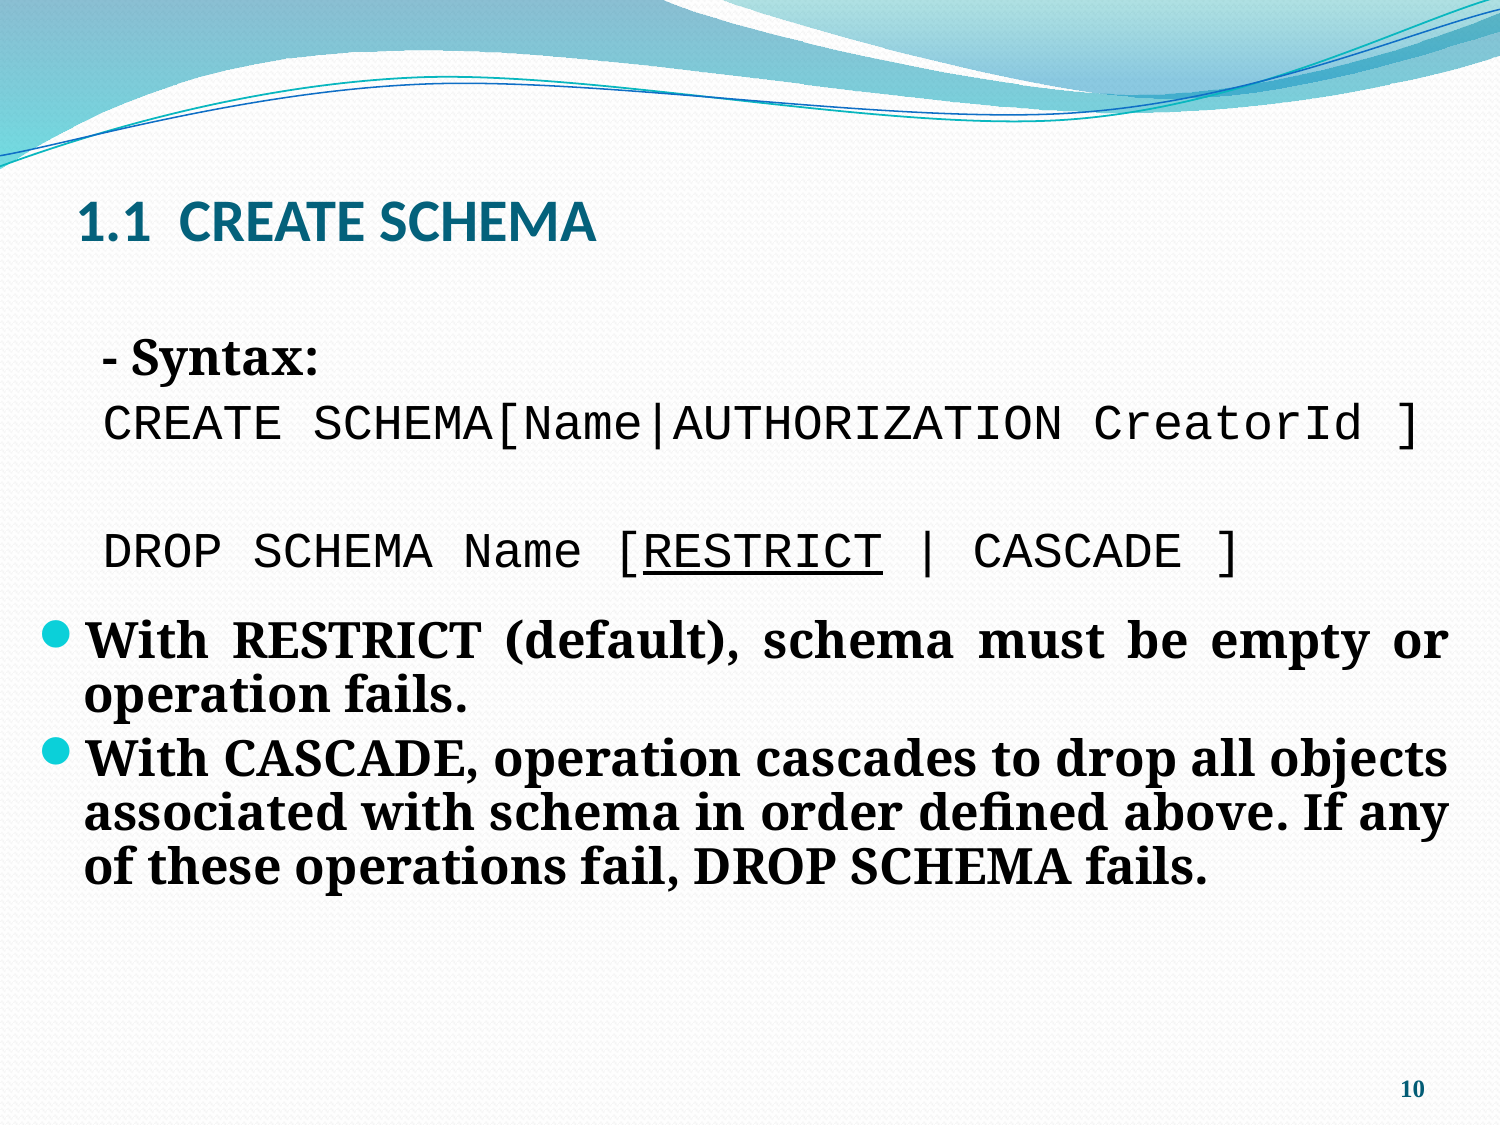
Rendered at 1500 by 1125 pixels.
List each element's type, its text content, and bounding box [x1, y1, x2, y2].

list - Syntax: CREATE SCHEMA[Name|AUTHORIZATION CreatorId ] DROP SCHEMA Name [RESTRICT | CASCADE ] With RESTRICT (default), schema must be empty or operation fails. With CASCADE, operation cascades to drop all objects associated with schema in order defined above. If any of these operations fail, DROP SCHEMA fails. [23, 324, 1465, 1000]
title 1.1 CREATE SCHEMA [75, 66, 1425, 254]
slide_number 10 [1299, 1042, 1425, 1103]
